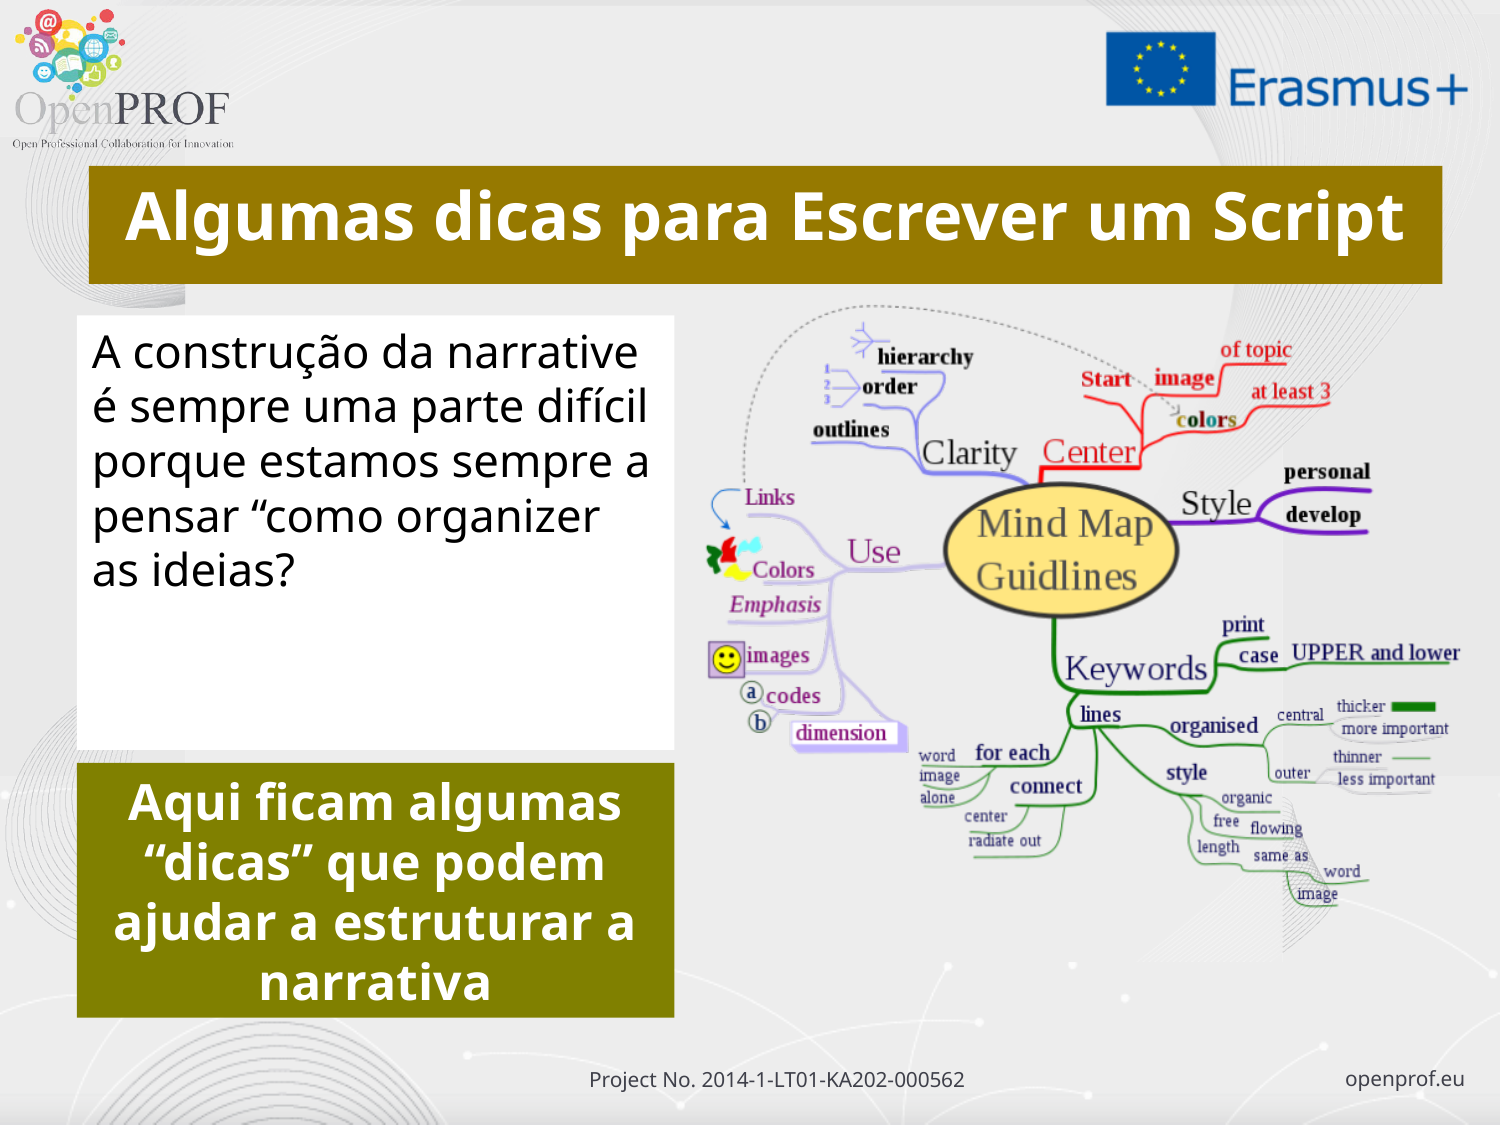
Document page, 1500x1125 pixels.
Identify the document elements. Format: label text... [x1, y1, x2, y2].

text_box Aqui ficam algumas “dicas” que podem ajudar a estruturar a narrativa [76, 762, 675, 1018]
list A construção da narrative é sempre uma parte difícil porque estamos sempre a pensar “como organizer as ideias? [76, 315, 675, 750]
picture [0, 0, 1500, 1125]
text_box Algumas dicas para Escrever um Script [88, 165, 1443, 284]
